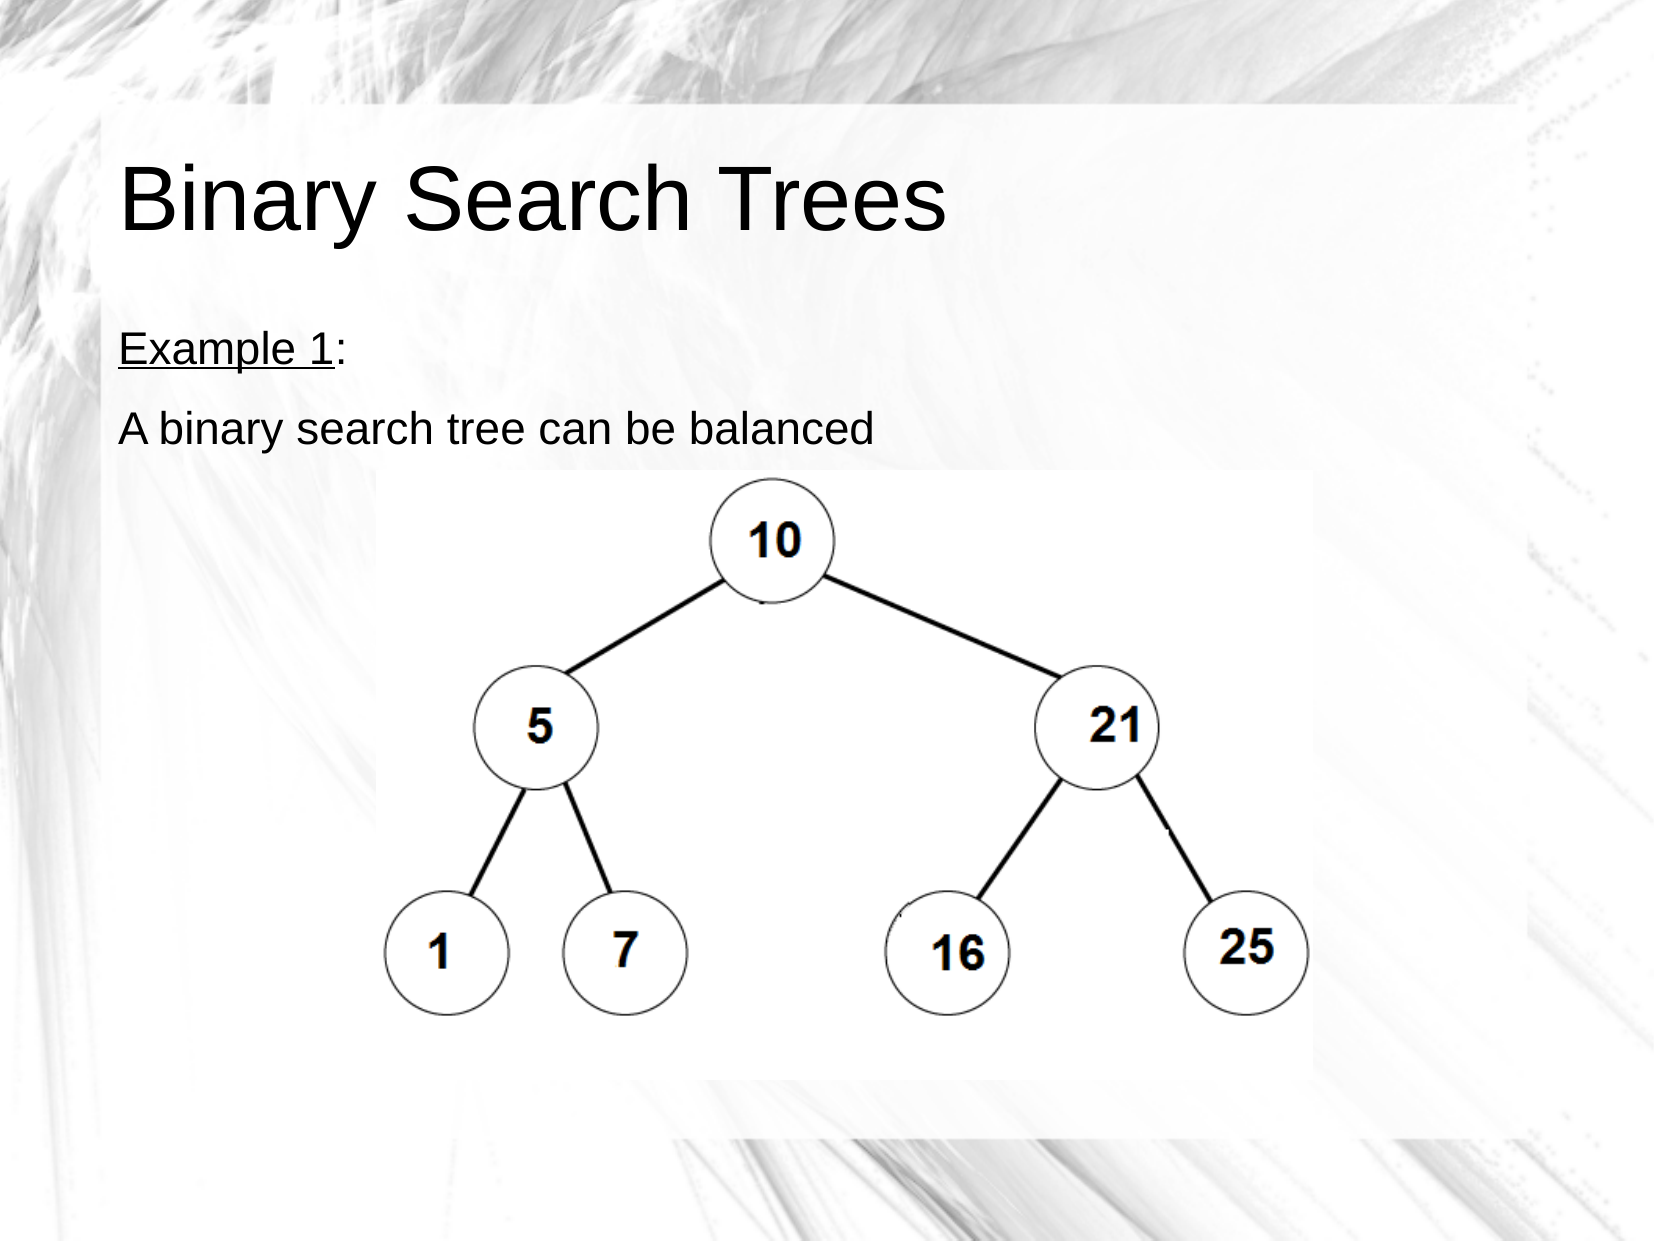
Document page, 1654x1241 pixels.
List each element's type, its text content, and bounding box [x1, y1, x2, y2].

title Binary Search Trees [118, 93, 1506, 299]
picture [0, 0, 1654, 1241]
list Example 1: A binary search tree can be balanced [118, 319, 1571, 1109]
